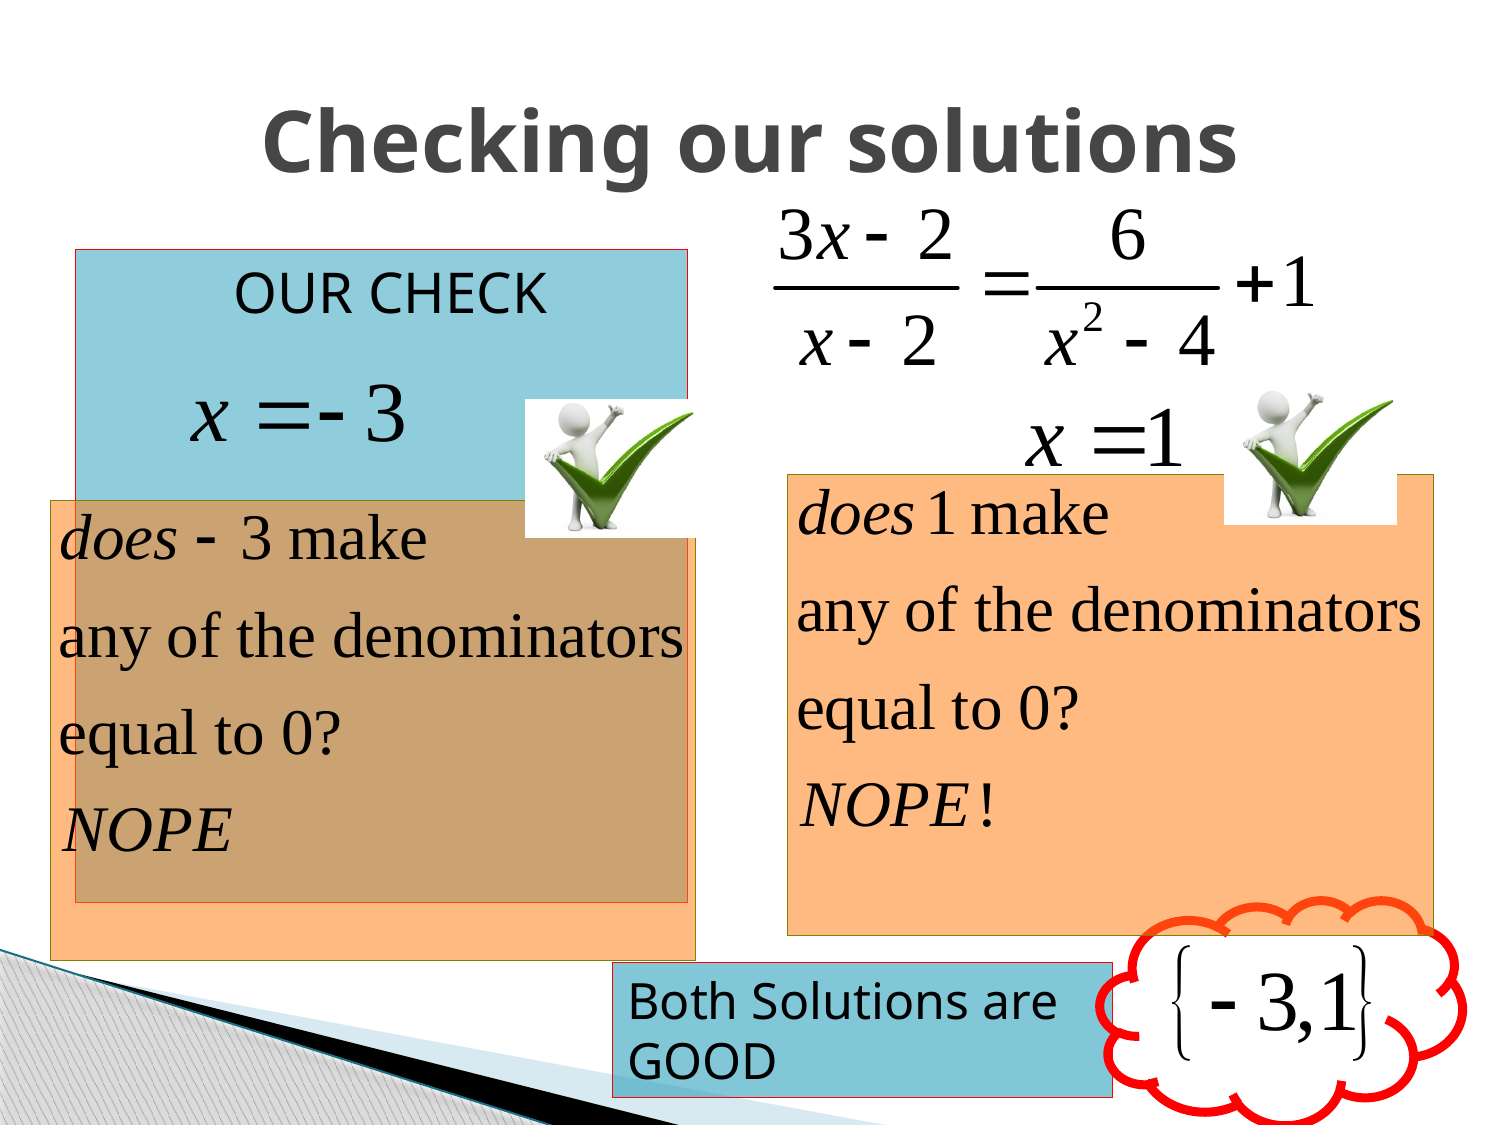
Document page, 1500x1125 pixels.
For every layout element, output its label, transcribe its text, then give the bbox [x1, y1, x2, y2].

list OUR CHECK [75, 249, 688, 499]
picture [1224, 387, 1397, 526]
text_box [1008, 394, 1198, 474]
text_box [1095, 947, 1399, 1125]
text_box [762, 187, 1326, 382]
text_box Both Solutions are GOOD [612, 962, 1113, 1098]
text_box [787, 474, 1434, 936]
title Checking our solutions [75, 45, 1425, 233]
text_box [1411, 931, 1468, 1080]
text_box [174, 362, 447, 463]
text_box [1162, 947, 1406, 1081]
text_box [49, 499, 697, 961]
picture [524, 399, 697, 538]
